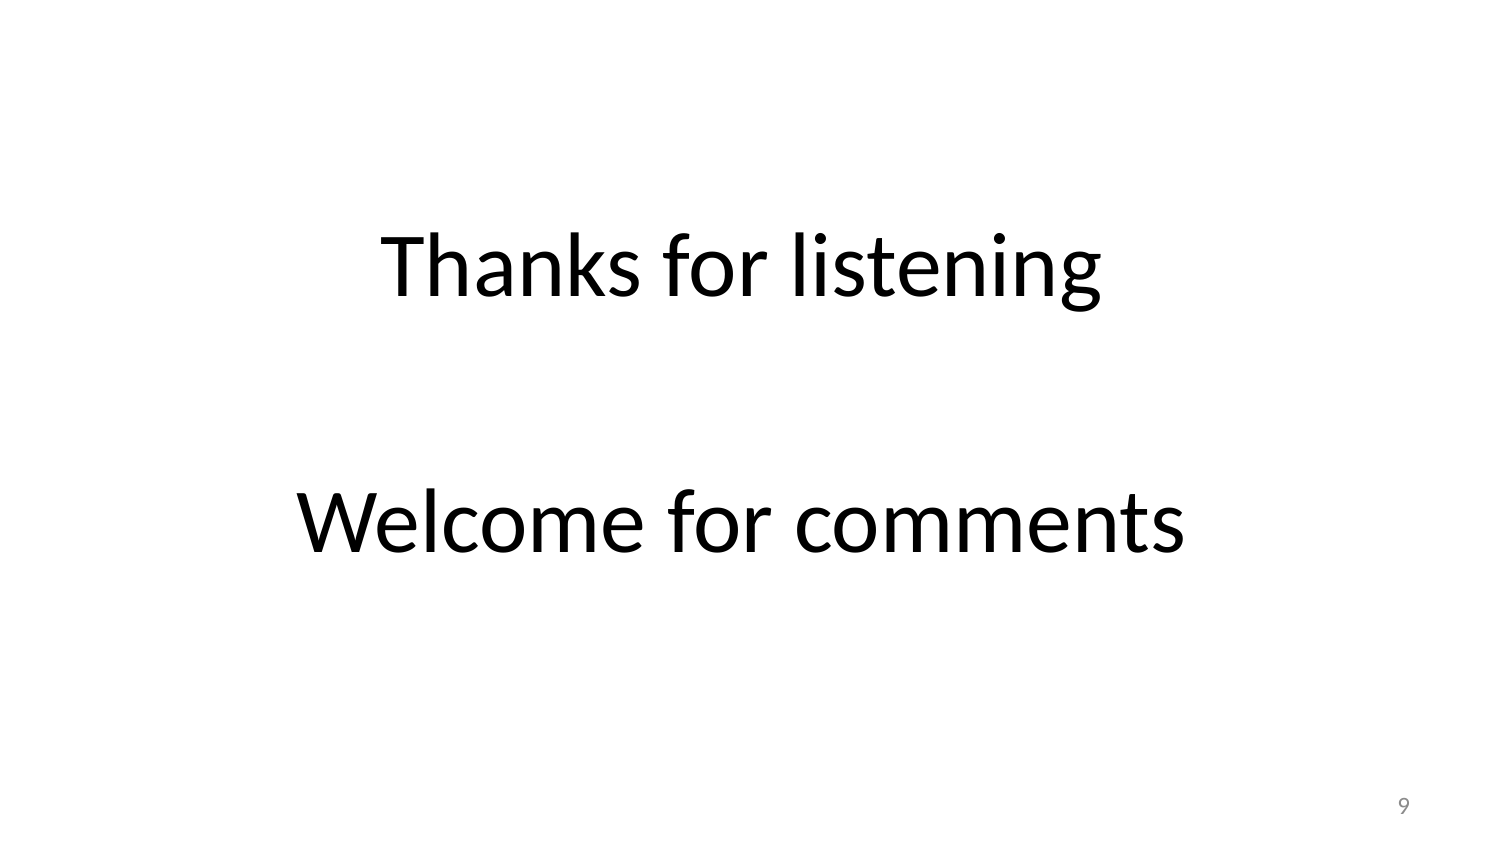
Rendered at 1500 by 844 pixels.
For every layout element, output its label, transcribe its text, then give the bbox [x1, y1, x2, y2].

list Thanks for listening Welcome for comments [58, 196, 1425, 754]
slide_number 9 [1074, 782, 1425, 827]
